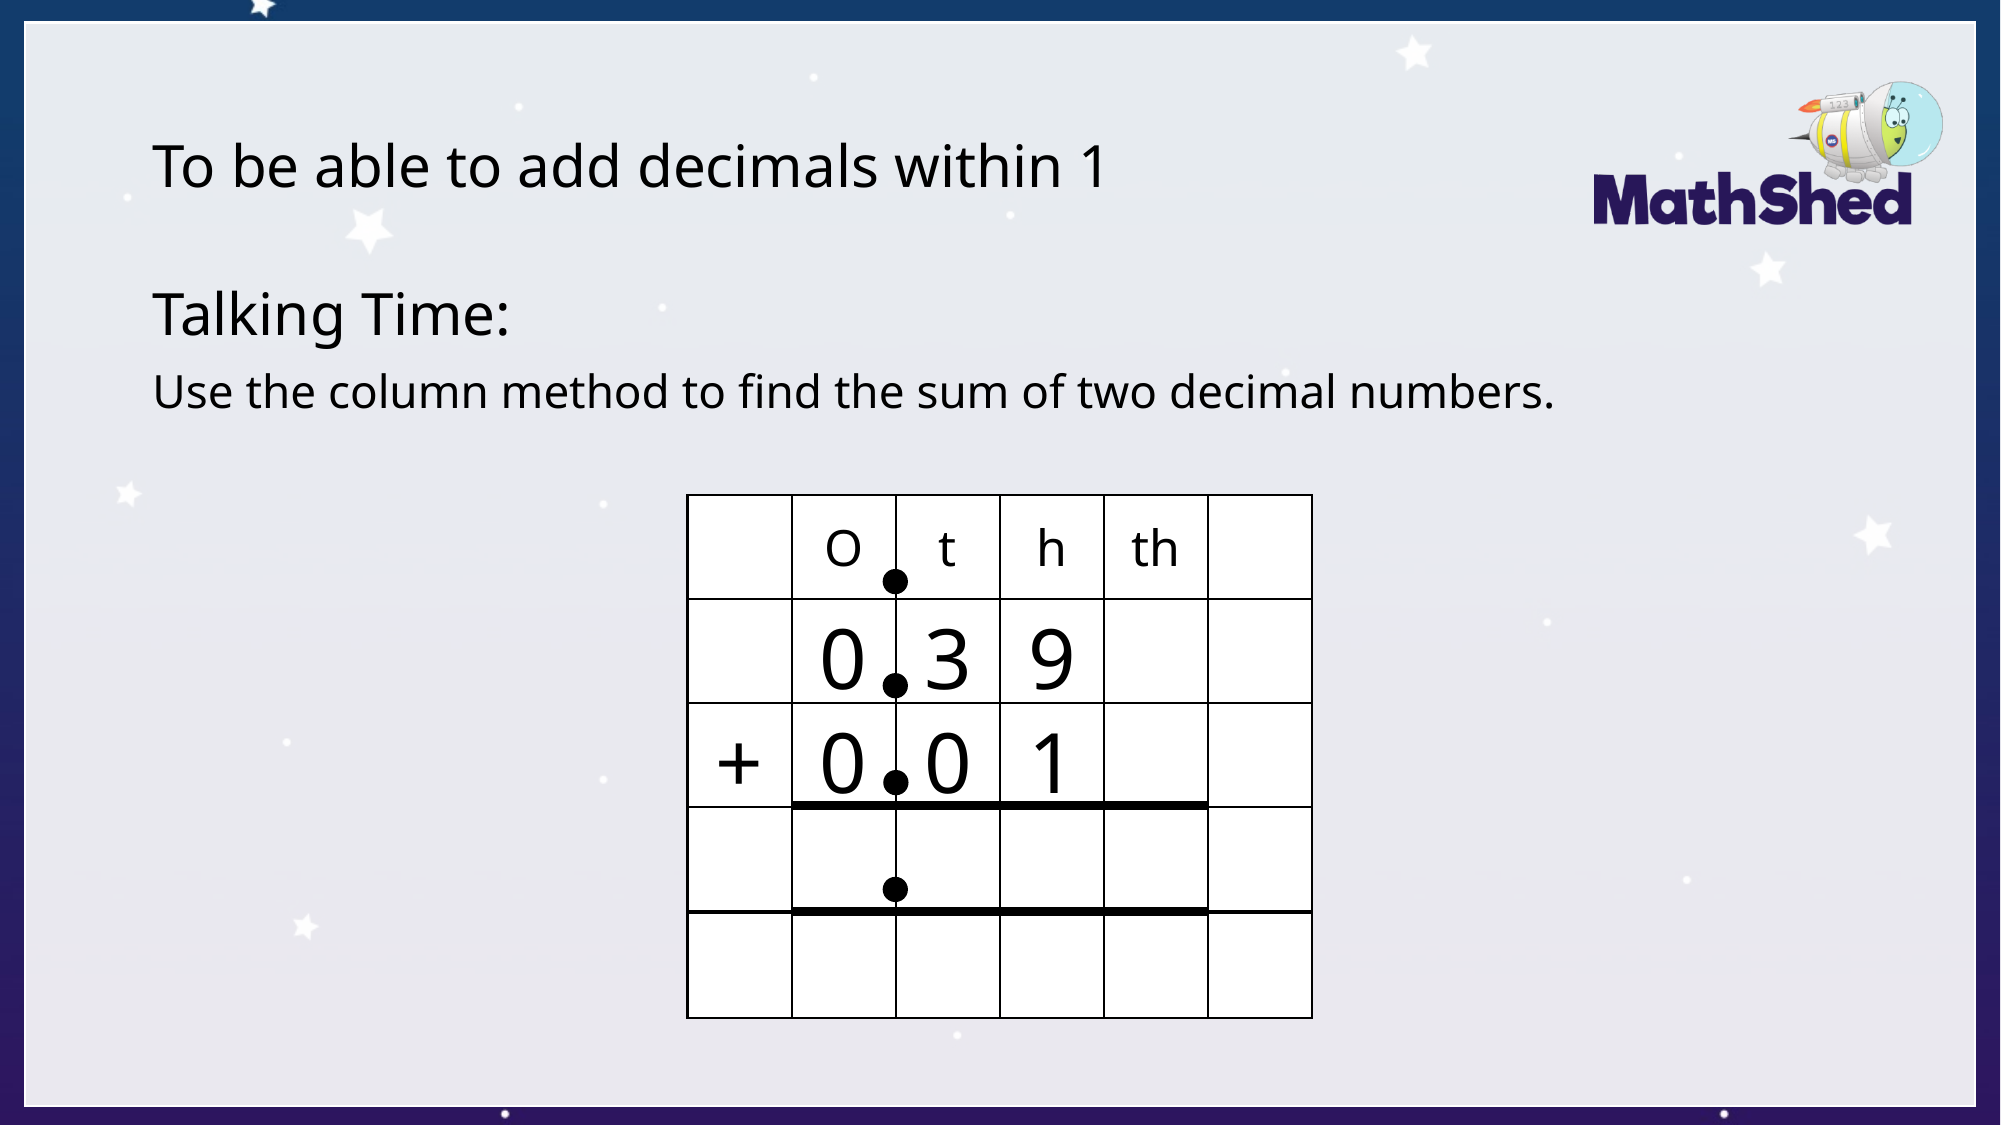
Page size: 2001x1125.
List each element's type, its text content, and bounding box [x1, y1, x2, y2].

text_box [791, 912, 895, 1019]
text_box [882, 876, 908, 903]
text_box [1207, 806, 1313, 912]
text_box [1207, 494, 1313, 598]
text_box [1207, 702, 1313, 806]
text_box [1103, 916, 1207, 1019]
list Talking Time: Use the column method to find the sum of two decimal numbers. [137, 277, 1863, 992]
text_box 9 [999, 598, 1103, 702]
text_box [1103, 702, 1207, 801]
picture [0, 0, 2001, 1125]
text_box [1103, 810, 1207, 907]
text_box [686, 912, 791, 1019]
text_box 3 [895, 598, 999, 702]
text_box O [791, 494, 895, 598]
text_box [895, 810, 999, 907]
text_box [686, 598, 791, 702]
text_box [999, 810, 1103, 907]
text_box + [686, 702, 791, 806]
text_box 0 [791, 702, 895, 801]
text_box 0 [895, 702, 999, 801]
text_box [882, 568, 908, 595]
text_box [882, 673, 908, 699]
text_box [686, 494, 791, 598]
text_box 1 [999, 702, 1103, 801]
text_box 0 [791, 598, 895, 702]
text_box [1103, 598, 1207, 702]
text_box [686, 806, 791, 912]
text_box [883, 769, 909, 796]
text_box [999, 916, 1103, 1019]
text_box [791, 806, 895, 907]
text_box th [1103, 494, 1207, 598]
text_box [895, 916, 999, 1019]
text_box [1207, 598, 1313, 702]
text_box t [895, 494, 999, 598]
text_box h [999, 494, 1103, 598]
title To be able to add decimals within 1 [137, 59, 1578, 277]
text_box [1207, 912, 1313, 1019]
